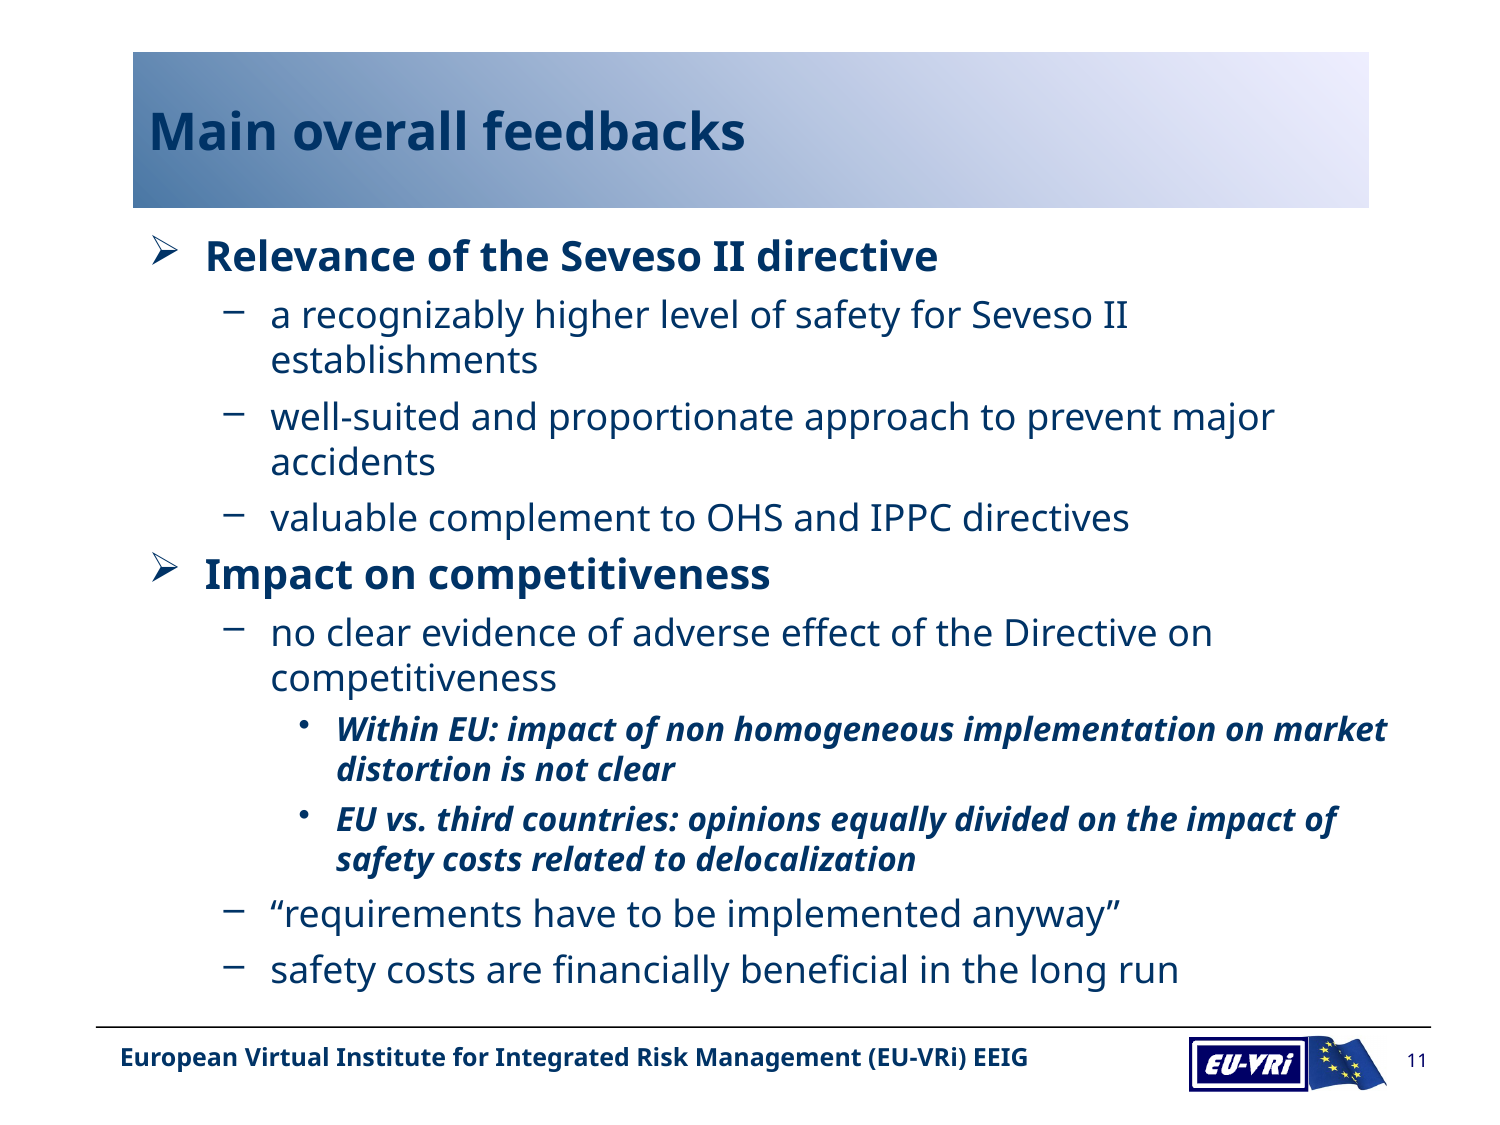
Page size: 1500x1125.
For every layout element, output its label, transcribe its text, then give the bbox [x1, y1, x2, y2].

title Main overall feedbacks [133, 51, 1369, 209]
picture [1189, 1035, 1387, 1092]
list Relevance of the Seveso II directive a recognizably higher level of safety for Seveso II establishments well-suited and proportionate approach to prevent major accidents valuable complement to OHS and IPPC directives Impact on competitiveness no clear evidence of adverse effect of the Directive on competitiveness Within EU: impact of non homogeneous implementation on market distortion is not clear EU vs. third countries: opinions equally divided on the impact of safety costs related to delocalization “requirements have to be implemented anyway” safety costs are financially beneficial in the long run [133, 222, 1416, 973]
